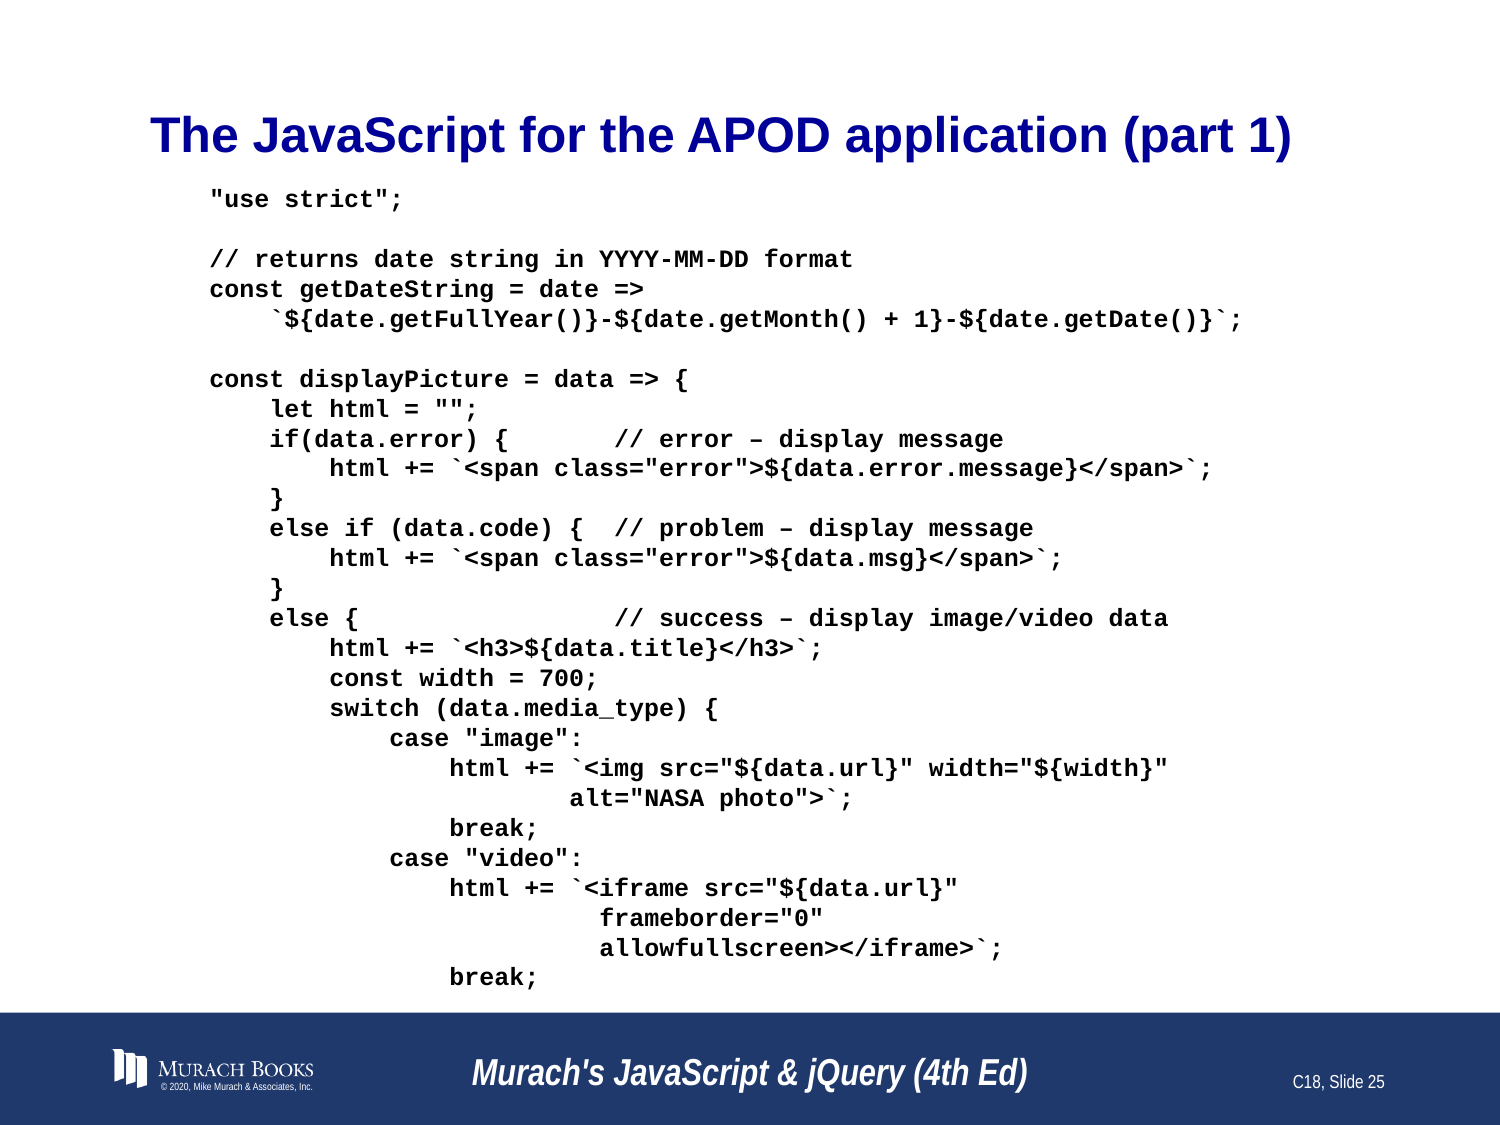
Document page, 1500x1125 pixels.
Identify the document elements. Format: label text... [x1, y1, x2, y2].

title The JavaScript for the APOD application (part 1) [150, 102, 1350, 164]
list "use strict"; // returns date string in YYYY-MM-DD format const getDateString = date => `${date.getFullYear()}-${date.getMonth() + 1}-${date.getDate()}`; const displayPicture = data => { let html = ""; if(data.error) { // error – display message html += `<span class="error">${data.error.message}</span>`; } else if (data.code) { // problem – display message html += `<span class="error">${data.msg}</span>`; } else { // success – display image/video data html += `<h3>${data.title}</h3>`; const width = 700; switch (data.media_type) { case "image": html += `<img src="${data.url}" width="${width}" alt="NASA photo">`; break; case "video": html += `<iframe src="${data.url}" frameborder="0" allowfullscreen></iframe>`; break; [137, 174, 1350, 975]
footer © 2020, Mike Murach & Associates, Inc. [12, 1025, 463, 1100]
slide_number Murach's JavaScript & jQuery (4th Ed) [463, 1025, 1050, 1100]
slide_number C18, Slide 25 [1087, 1025, 1400, 1100]
